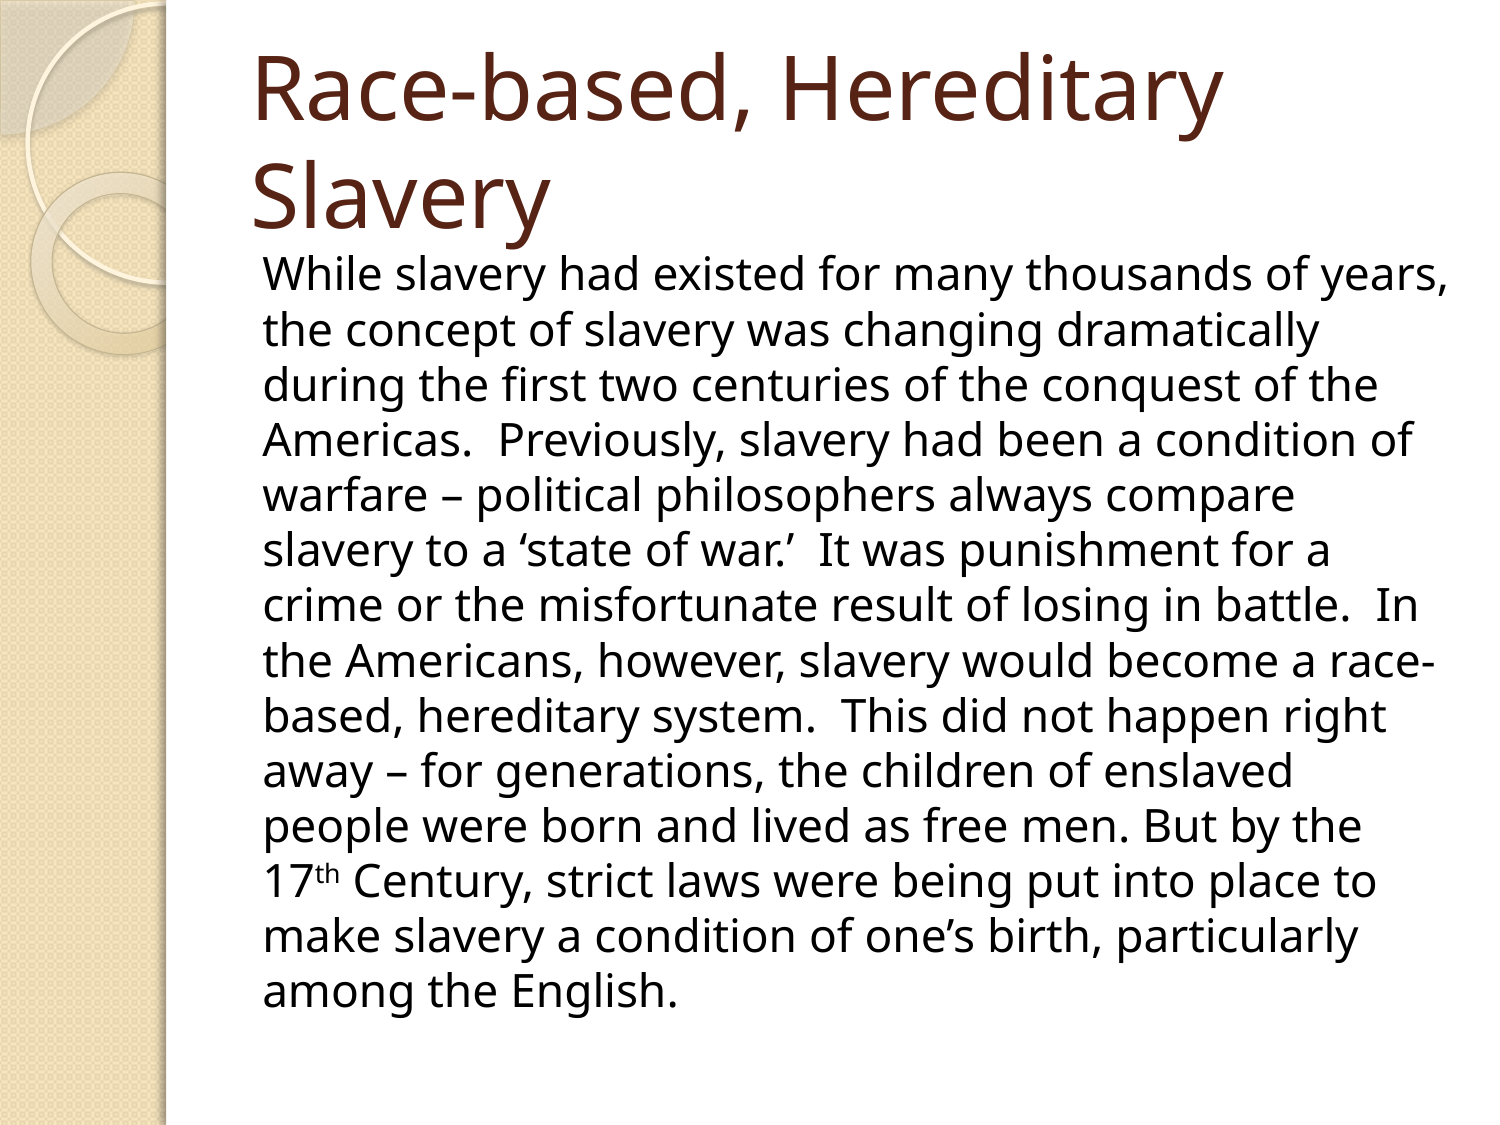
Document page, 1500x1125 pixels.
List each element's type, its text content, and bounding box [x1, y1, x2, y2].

list While slavery had existed for many thousands of years, the concept of slavery was changing dramatically during the first two centuries of the conquest of the Americas. Previously, slavery had been a condition of warfare – political philosophers always compare slavery to a ‘state of war.’ It was punishment for a crime or the misfortunate result of losing in battle. In the Americans, however, slavery would become a race-based, hereditary system. This did not happen right away – for generations, the children of enslaved people were born and lived as free men. But by the 17th Century, strict laws were being put into place to make slavery a condition of one’s birth, particularly among the English. [235, 237, 1466, 1025]
title Race-based, Hereditary Slavery [235, 45, 1466, 233]
